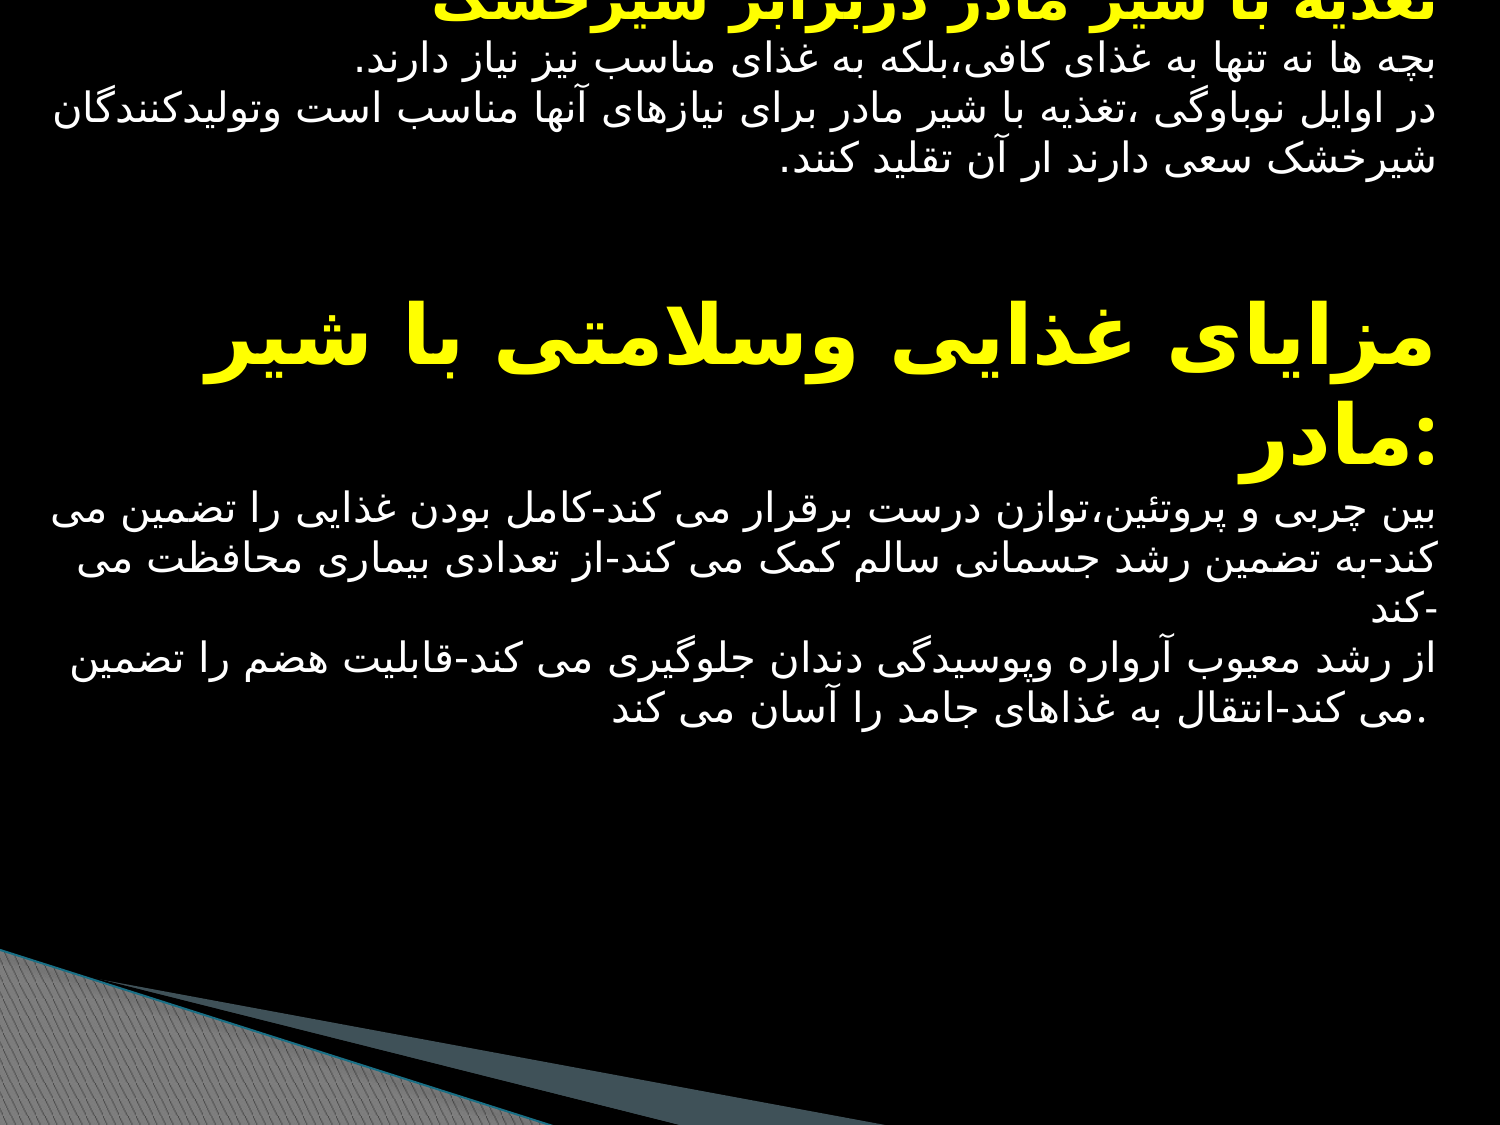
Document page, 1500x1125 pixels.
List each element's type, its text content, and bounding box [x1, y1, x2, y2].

picture [0, 952, 543, 1125]
text_box تغذیه با شیر مادر دربرابر شیرخشک بچه ها نه تنها به غذای کافی،بلکه به غذای مناسب نیز نیاز دارند. در اوایل نوباوگی ،تغذیه با شیر مادر برای نیازهای آنها مناسب است وتولیدکنندگان شیرخشک سعی دارند ار آن تقلید کنند. مزایای غذایی وسلامتی با شیر مادر: بین چربی و پروتئین،توازن درست برقرار می کند-کامل بودن غذایی را تضمین می کند-به تضمین رشد جسمانی سالم کمک می کند-از تعدادی بیماری محافظت می کند- از رشد معیوب آرواره وپوسیدگی دندان جلوگیری می کند-قابلیت هضم را تضمین می کند-انتقال به غذاهای جامد را آسان می کند. [0, 0, 1453, 739]
